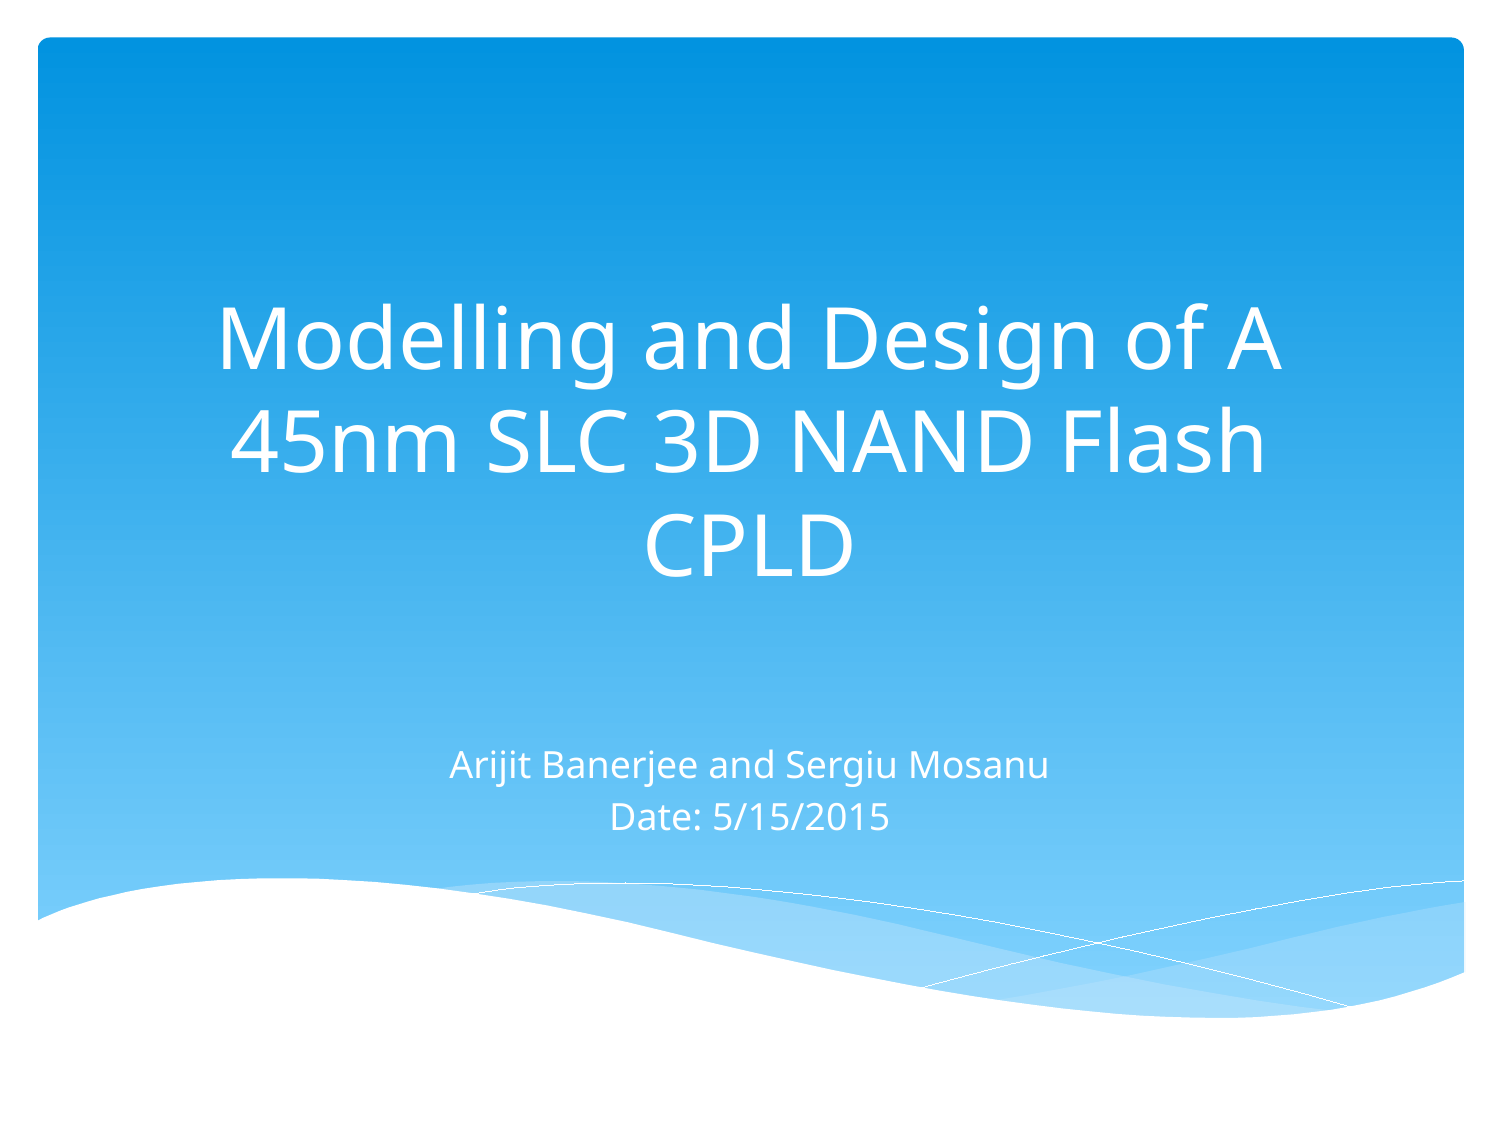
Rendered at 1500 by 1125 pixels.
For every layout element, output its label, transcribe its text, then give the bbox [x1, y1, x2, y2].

title Modelling and Design of A 45nm SLC 3D NAND Flash CPLD [112, 275, 1388, 705]
subtitle Arijit Banerjee and Sergiu Mosanu Date: 5/15/2015 [225, 733, 1275, 975]
